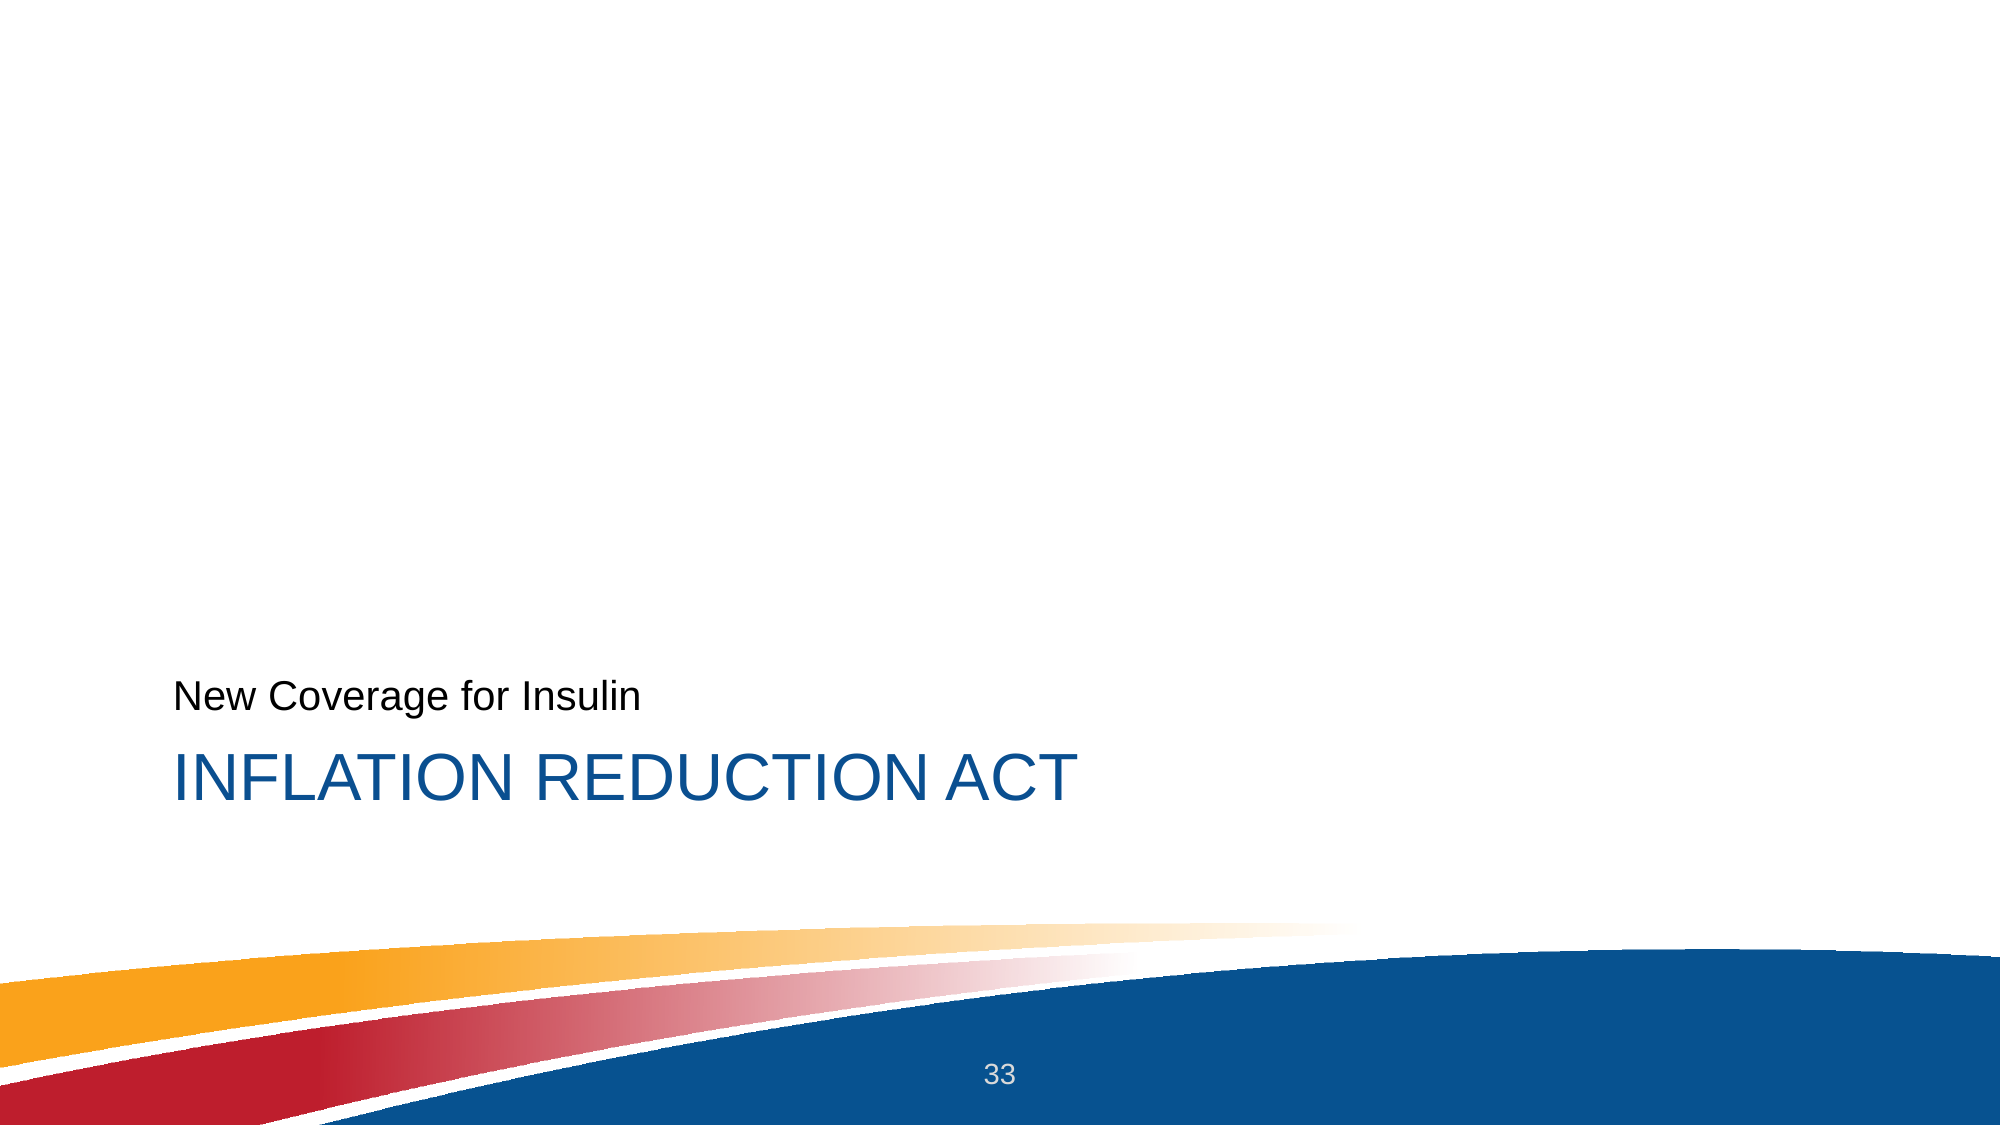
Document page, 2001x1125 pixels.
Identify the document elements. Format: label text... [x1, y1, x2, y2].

title Inflation Reduction Act [157, 726, 1858, 900]
picture [0, 875, 2000, 1125]
slide_number 33 [766, 1042, 1234, 1103]
list New Coverage for Insulin [157, 480, 1858, 726]
